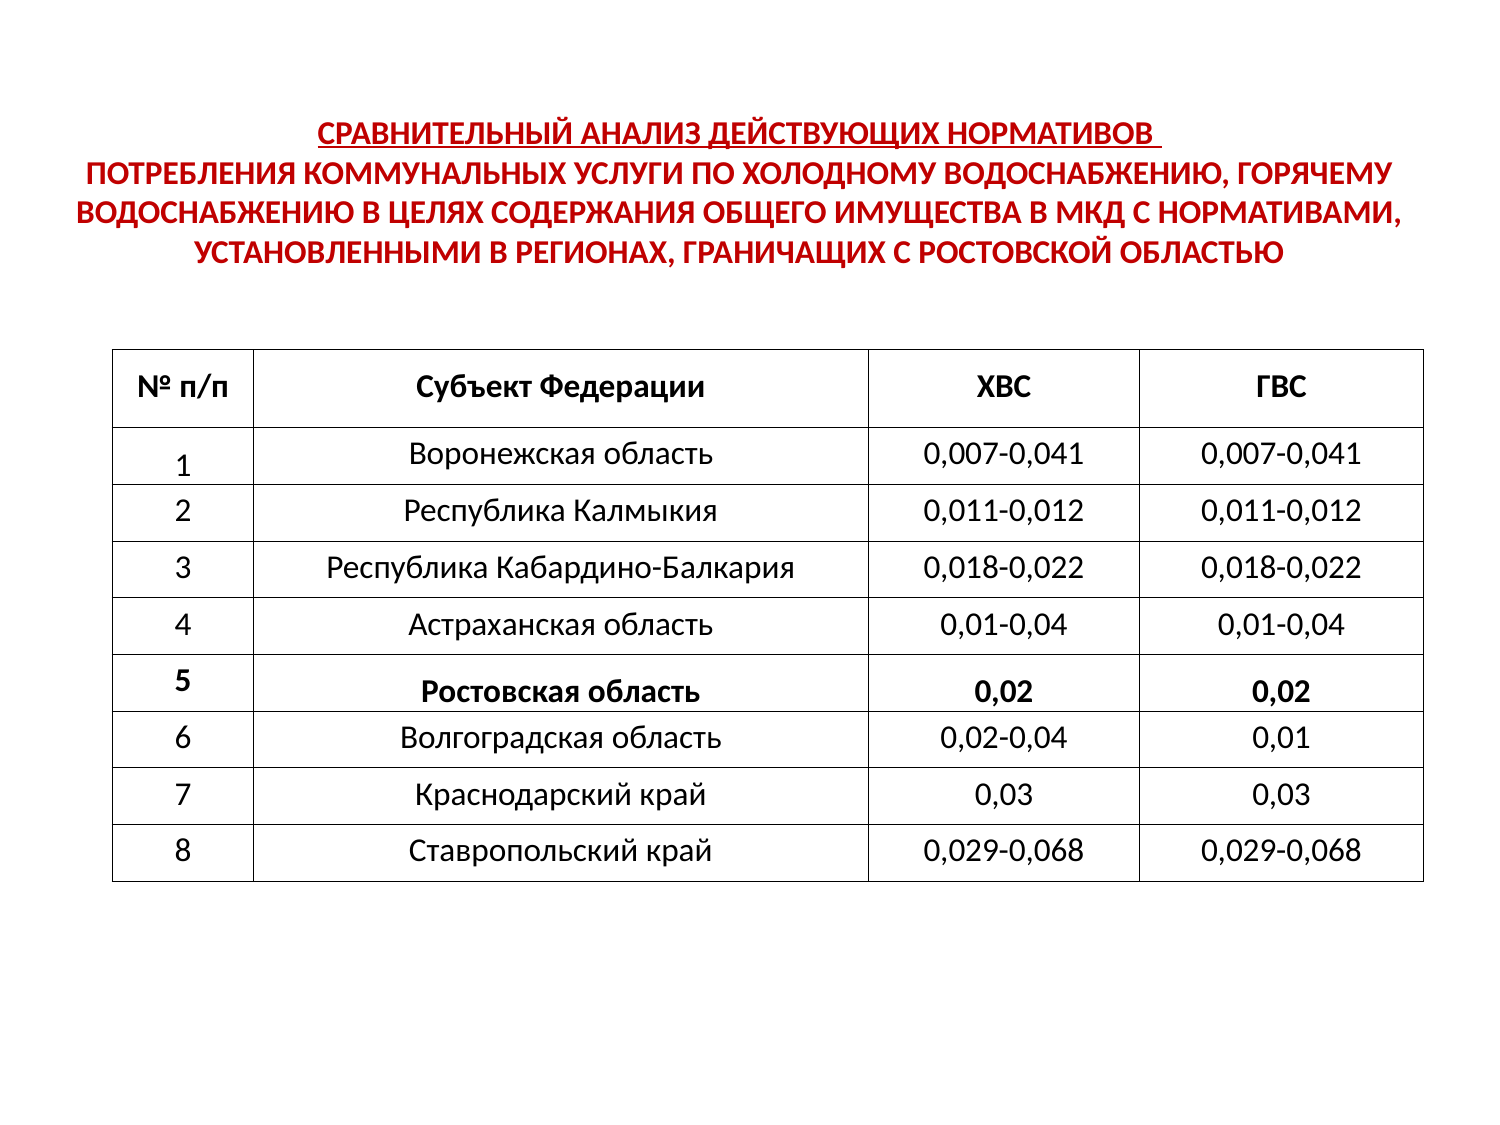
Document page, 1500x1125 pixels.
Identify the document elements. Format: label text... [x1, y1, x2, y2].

table_cell 0,01-0,04 [869, 598, 1139, 654]
table_cell 4 [113, 598, 253, 654]
title СРАВНИТЕЛЬНЫЙ АНАЛИЗ ДЕЙСТВУЮЩИХ НОРМАТИВОВ ПОТРЕБЛЕНИЯ КОММУНАЛЬНЫХ УСЛУГИ ПО ХОЛОДНОМУ ВОДОСНАБЖЕНИЮ, ГОРЯЧЕМУ ВОДОСНАБЖЕНИЮ В ЦЕЛЯХ СОДЕРЖАНИЯ ОБЩЕГО ИМУЩЕСТВА В МКД С НОРМАТИВАМИ, УСТАНОВЛЕННЫМИ В РЕГИОНАХ, ГРАНИЧАЩИХ С РОСТОВСКОЙ ОБЛАСТЬЮ [53, 19, 1427, 268]
table_cell Волгоградская область [254, 712, 868, 767]
table_cell 0,007-0,041 [1140, 428, 1423, 484]
table_cell 0,02 [869, 655, 1139, 711]
table_cell Ставропольский край [254, 825, 868, 881]
table_cell 0,01 [1140, 712, 1423, 767]
table_cell 1 [113, 428, 253, 484]
table_cell 0,011-0,012 [1140, 485, 1423, 541]
table_cell Республика Кабардино-Балкария [254, 542, 868, 597]
table_cell 2 [113, 485, 253, 541]
table_cell 8 [113, 825, 253, 881]
table_cell 0,007-0,041 [869, 428, 1139, 484]
table_cell 0,02-0,04 [869, 712, 1139, 767]
table_cell 0,03 [1140, 768, 1423, 824]
table_cell 5 [113, 655, 253, 711]
table_cell 0,03 [869, 768, 1139, 824]
table_cell 0,011-0,012 [869, 485, 1139, 541]
table_cell Ростовская область [254, 655, 868, 711]
table_cell 0,018-0,022 [1140, 542, 1423, 597]
table_cell 7 [113, 768, 253, 824]
table_cell 0,018-0,022 [869, 542, 1139, 597]
table_cell 0,02 [1140, 655, 1423, 711]
table_header № п/п [113, 350, 253, 427]
table_header ГВС [1140, 350, 1423, 427]
table_header Субъект Федерации [254, 350, 868, 427]
table_cell Астраханская область [254, 598, 868, 654]
table_cell 6 [113, 712, 253, 767]
table_cell Воронежская область [254, 428, 868, 484]
table_cell Краснодарский край [254, 768, 868, 824]
table_header ХВС [869, 350, 1139, 427]
table_cell 0,029-0,068 [1140, 825, 1423, 881]
table_cell Республика Калмыкия [254, 485, 868, 541]
table_cell 3 [113, 542, 253, 597]
table_cell 0,01-0,04 [1140, 598, 1423, 654]
table_cell 0,029-0,068 [869, 825, 1139, 881]
